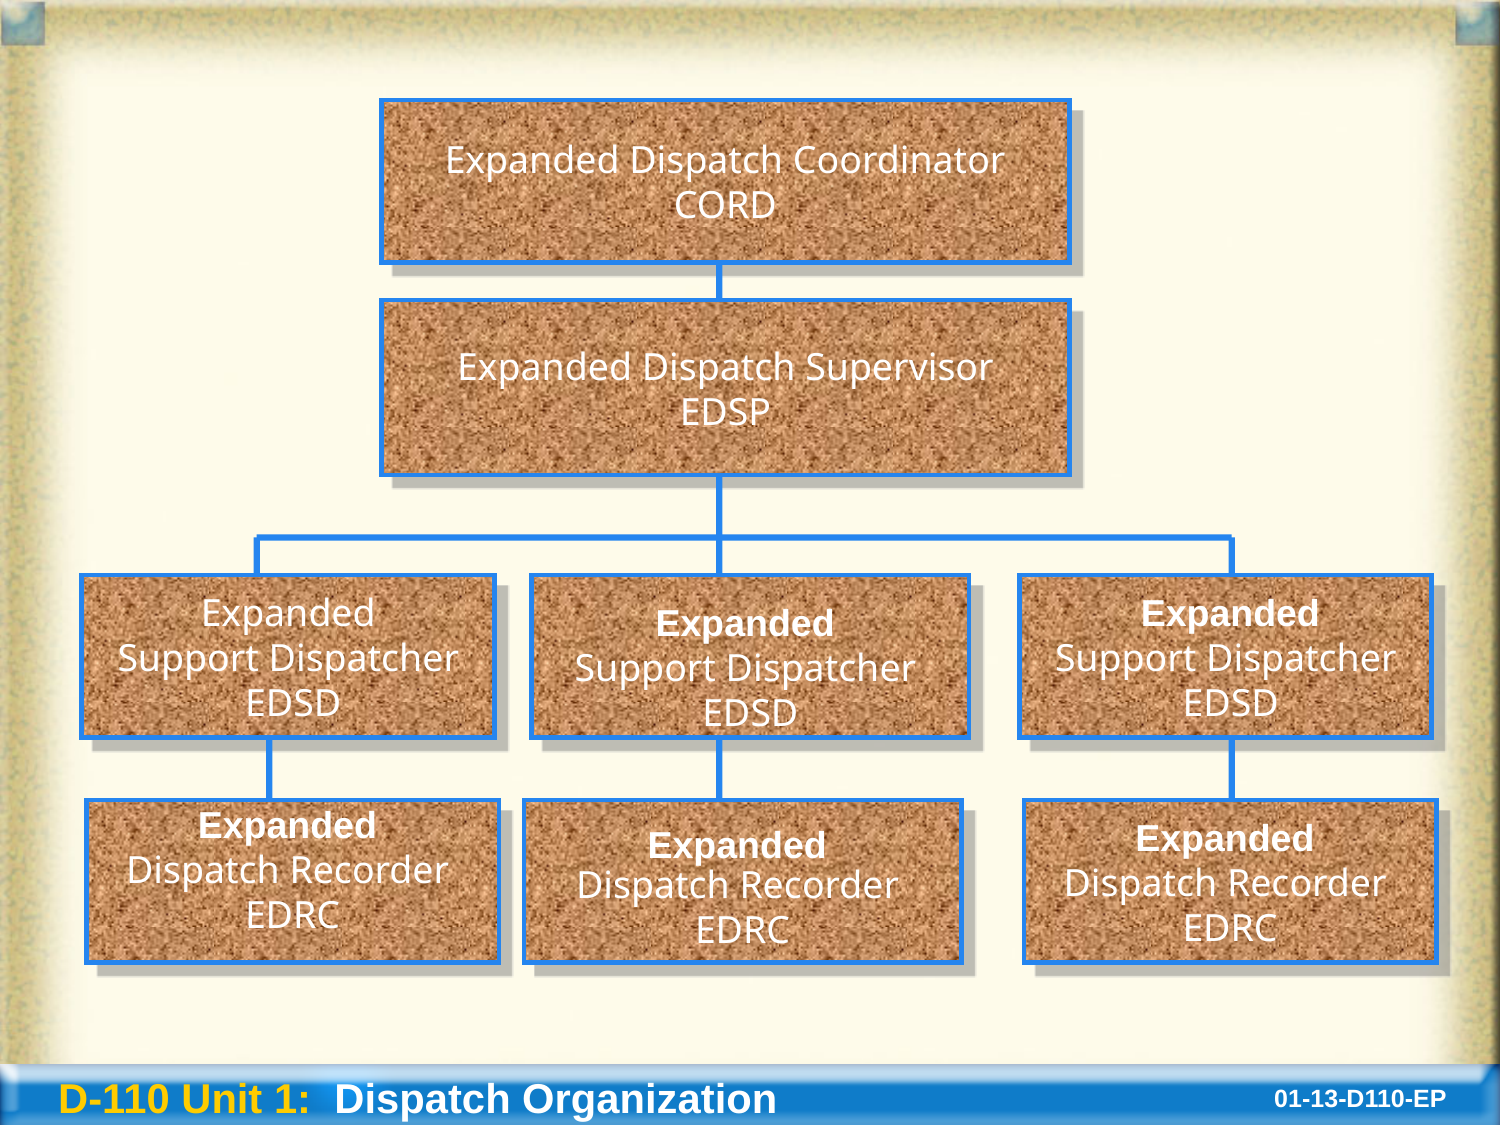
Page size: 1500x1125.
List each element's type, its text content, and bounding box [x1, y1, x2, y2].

text_box D-110 Unit 1: Dispatch Organization [43, 1064, 1039, 1125]
text_box Expanded Dispatch Recorder EDRC [523, 799, 962, 963]
picture [0, 0, 1500, 1125]
text_box Expanded Dispatch Recorder EDRC [1023, 799, 1437, 963]
text_box Expanded Dispatch Coordinator CORD [381, 99, 1070, 263]
text_box Expanded Dispatch Recorder EDRC [86, 799, 499, 963]
text_box Expanded Support Dispatcher EDSD [531, 574, 970, 738]
text_box Expanded Support Dispatcher EDSD [1019, 574, 1432, 738]
text_box Expanded Dispatch Supervisor EDSP [381, 299, 1070, 475]
text_box Expanded Support Dispatcher EDSD [81, 574, 495, 738]
